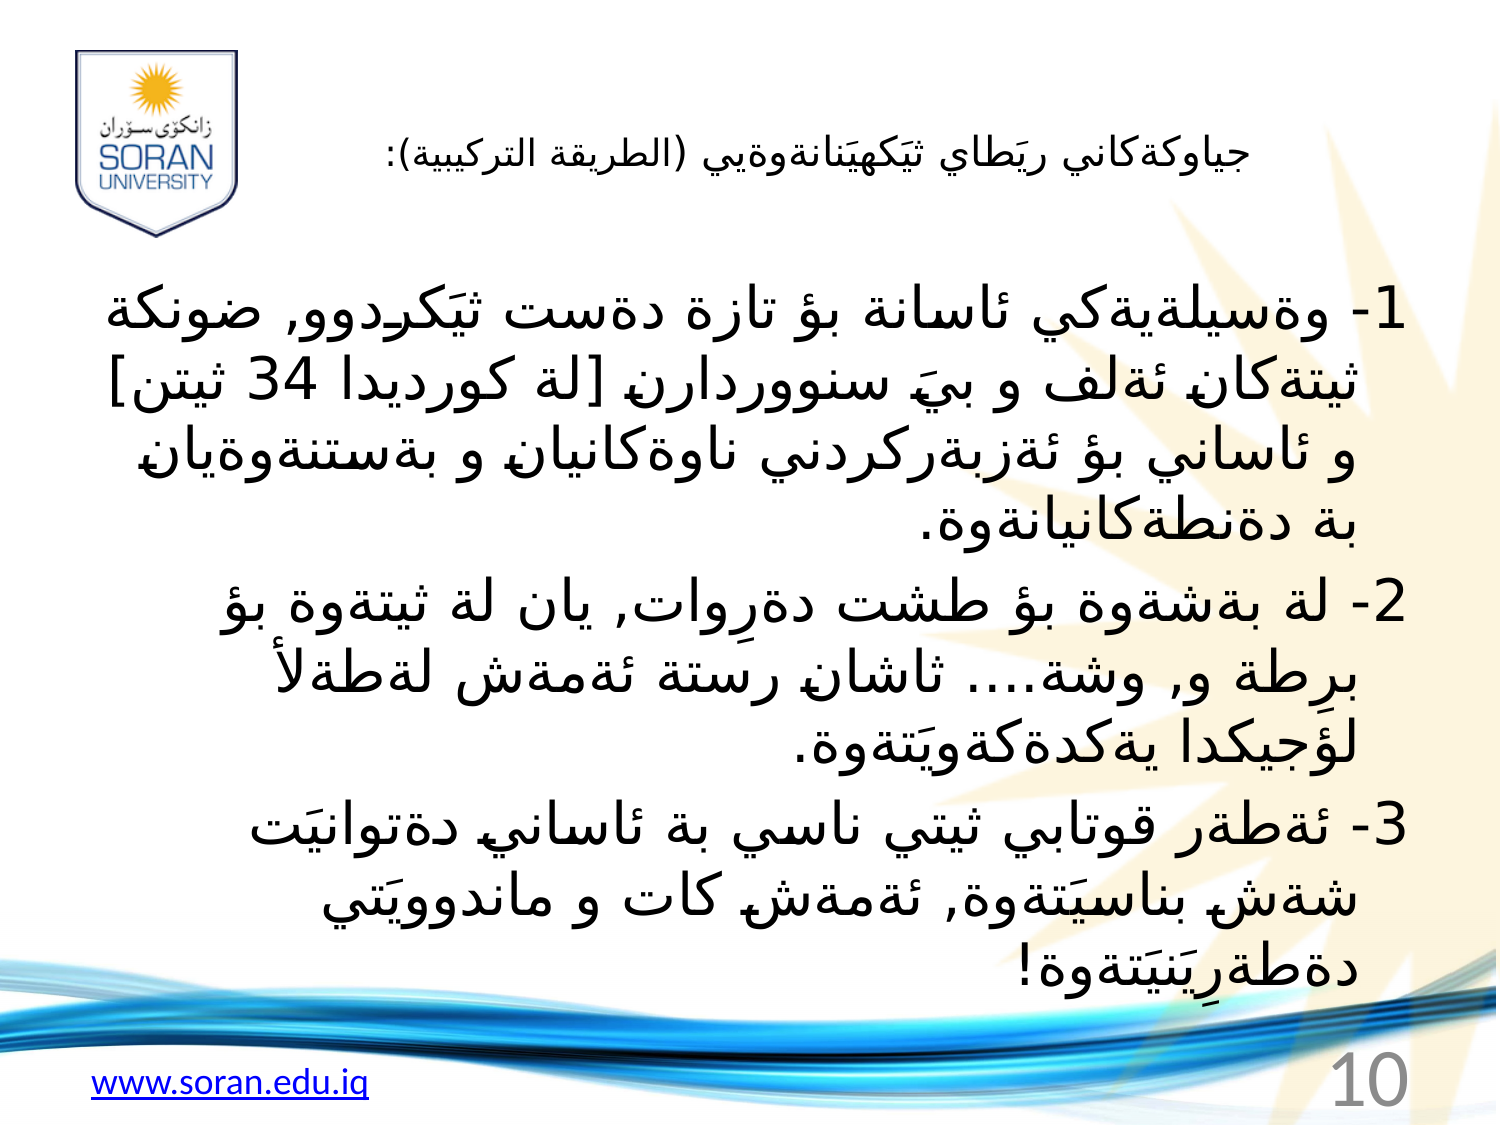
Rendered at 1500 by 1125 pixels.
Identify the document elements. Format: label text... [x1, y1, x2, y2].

list 1- وةسيلةيةكي ئاسانة بؤ تازة دةست ثيَكردوو, ضونكة ثيتةكان ئةلف و بيَ سنووردارن [لة كورديدا 34 ثيتن] و ئاساني بؤ ئةزبةركردني ناوةكانيان و بةستنةوةيان بة دةنطةكانيانةوة. 2- لة بةشةوة بؤ طشت دةرِوات, يان لة ثيتةوة بؤ برِطة و, وشة.... ثاشان رستة ئةمةش لةطةلأ لؤجيكدا يةكدةكةويَتةوة. 3- ئةطةر قوتابي ثيتي ناسي بة ئاساني دةتوانيَت شةش بناسيَتةوة, ئةمةش كات و ماندوويَتي دةطةرِيَنيَتةوة! [75, 262, 1425, 1005]
slide_number 10 [1074, 1042, 1425, 1103]
picture [0, 99, 1500, 1125]
picture [75, 50, 238, 238]
title جياوكةكاني ريَطاي ثيَكهيَنانةوةيي (الطريقة التركيبية): [269, 117, 1425, 233]
